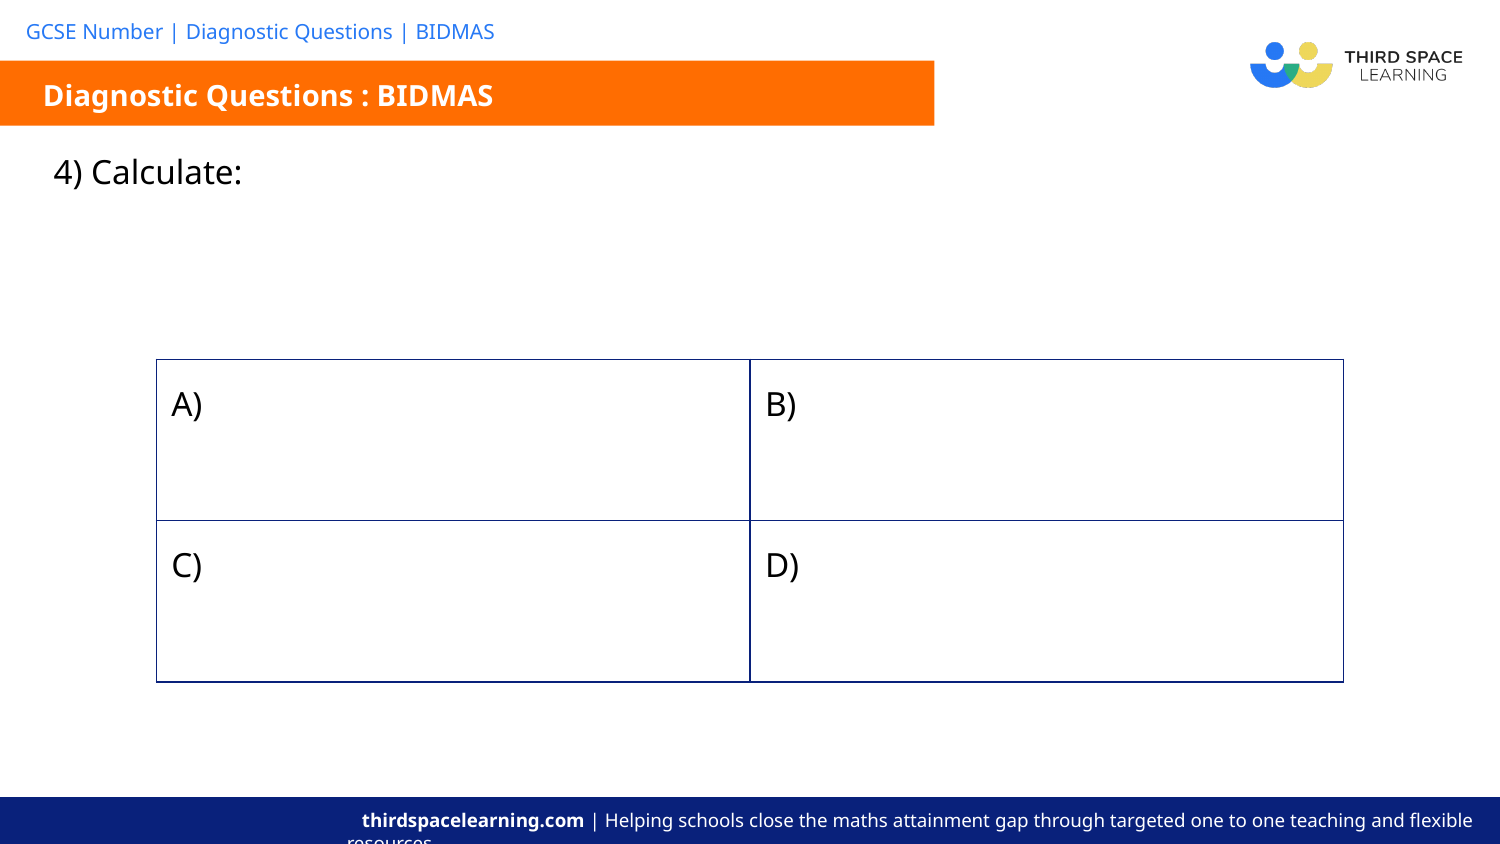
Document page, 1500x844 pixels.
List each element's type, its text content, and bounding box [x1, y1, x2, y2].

picture [1250, 33, 1465, 99]
text_box Diagnostic Questions : BIDMAS [27, 61, 840, 127]
